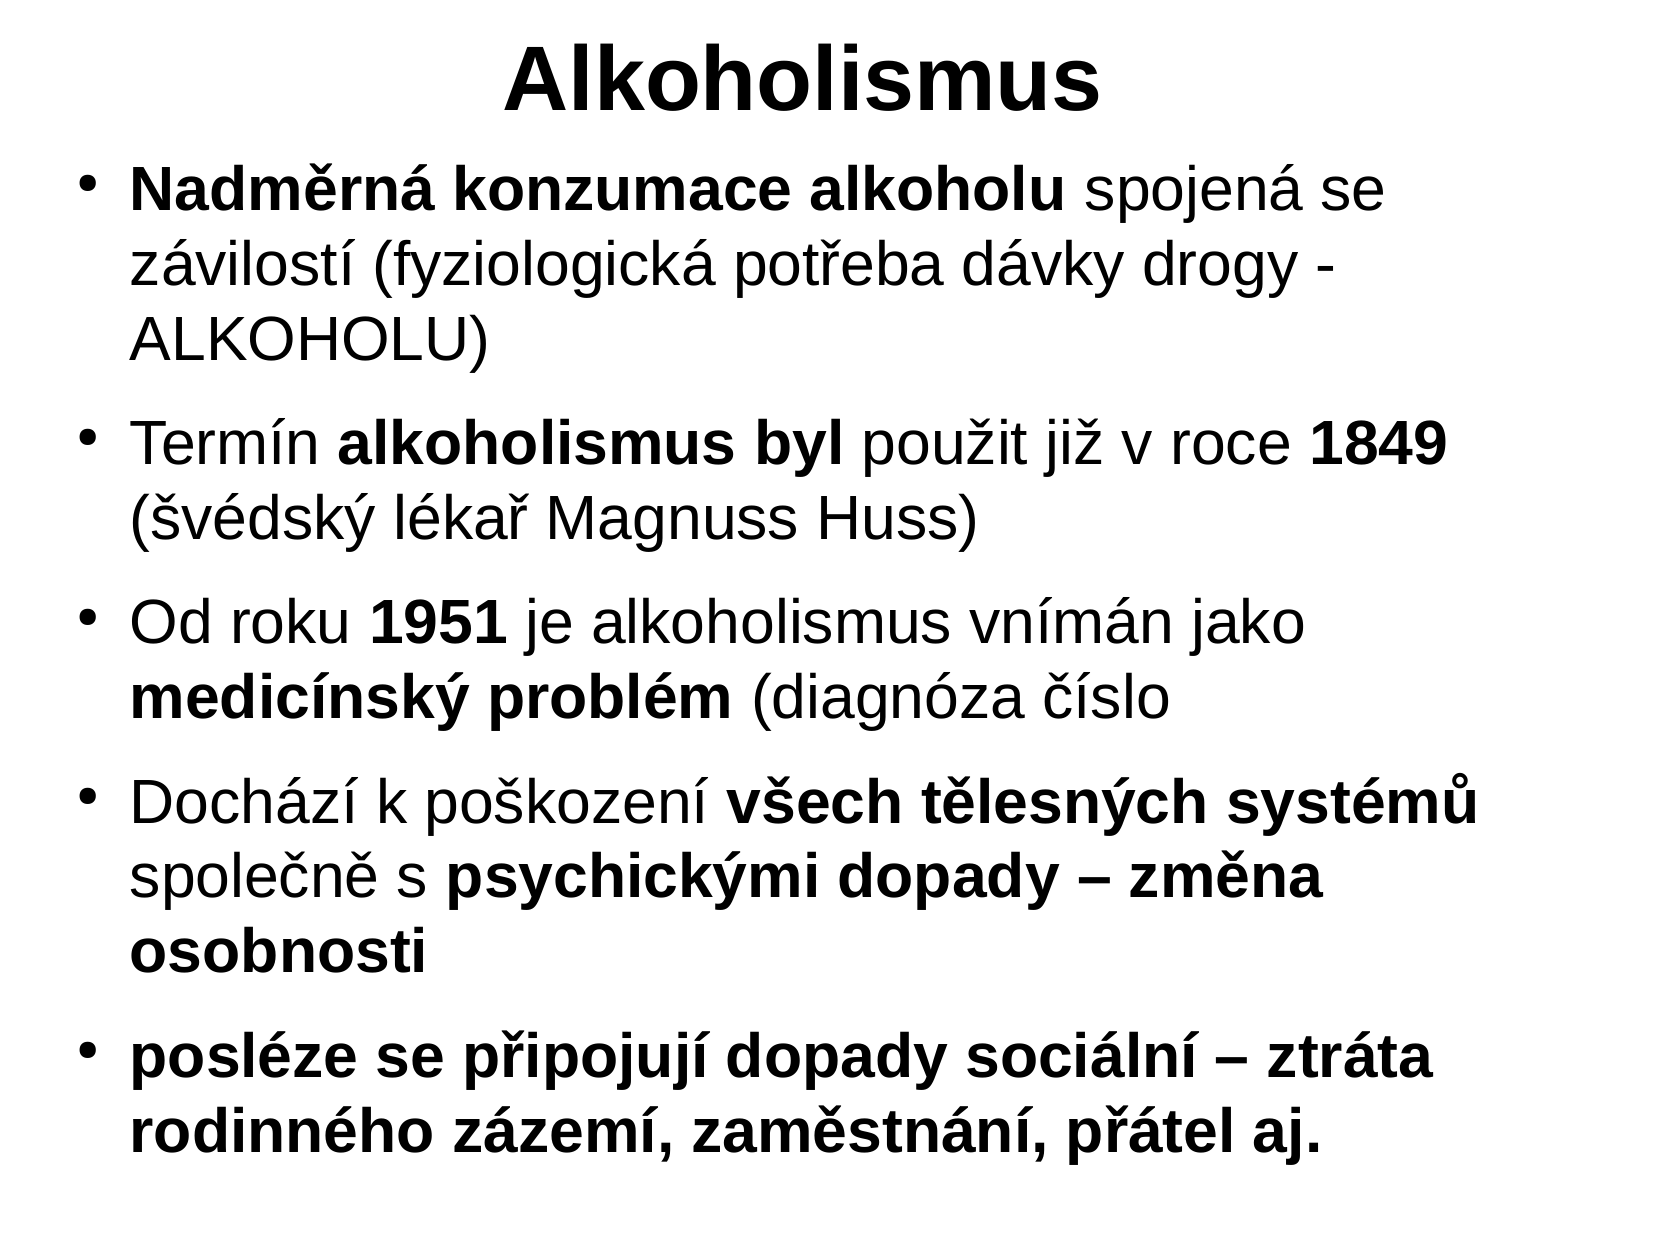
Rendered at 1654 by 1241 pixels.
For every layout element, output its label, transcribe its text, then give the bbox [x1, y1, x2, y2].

list Nadměrná konzumace alkoholu spojená se závilostí (fyziologická potřeba dávky drogy - ALKOHOLU) Termín alkoholismus byl použit již v roce 1849 (švédský lékař Magnuss Huss) Od roku 1951 je alkoholismus vnímán jako medicínský problém (diagnóza číslo Dochází k poškození všech tělesných systémů společně s psychickými dopady – změna osobnosti posléze se připojují dopady sociální – ztráta rodinného zázemí, zaměstnání, přátel aj. [58, 147, 1548, 966]
title Alkoholismus [58, 0, 1548, 147]
